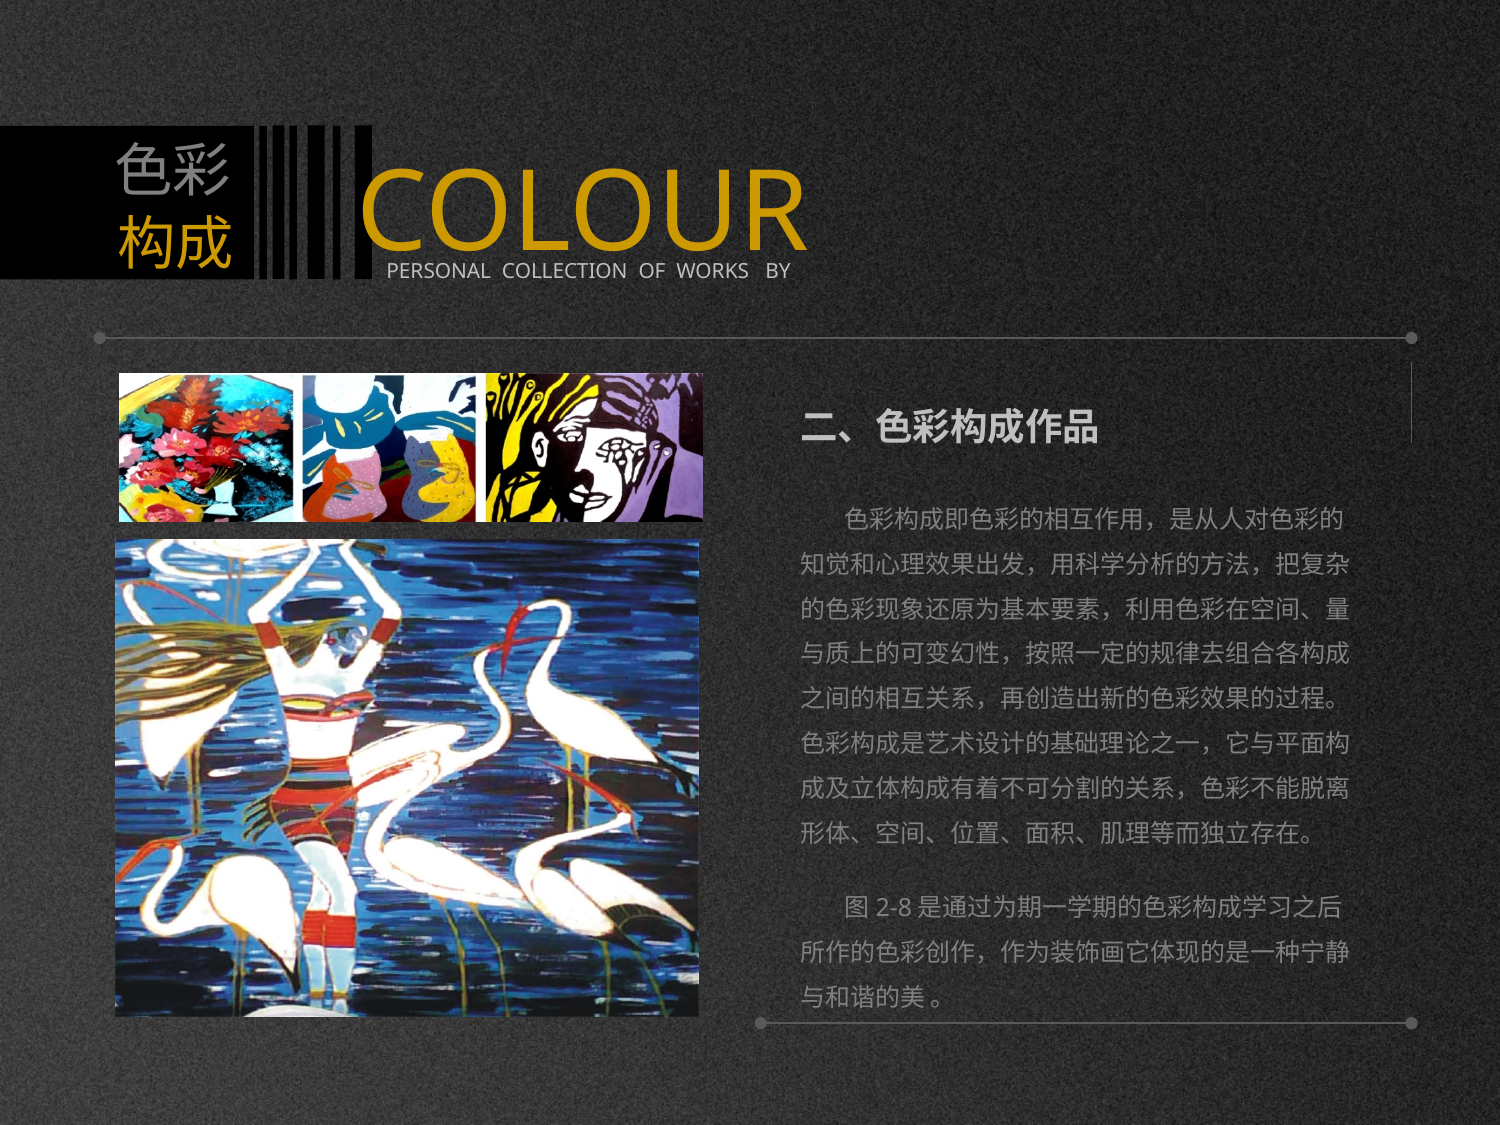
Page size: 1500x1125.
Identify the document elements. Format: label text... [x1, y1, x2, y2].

text_box 二、色彩构成作品 [785, 373, 1380, 456]
text_box COLOUR [376, 130, 825, 250]
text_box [0, 125, 373, 280]
text_box 图2-8是通过为期一学期的色彩构成学习之后所作的色彩创作，作为装饰画它体现的是一种宁静与和谐的美 。 [785, 869, 1380, 1019]
picture [0, 0, 1500, 1125]
text_box Personal collection of works by [371, 250, 922, 291]
text_box 色彩构成即色彩的相互作用，是从人对色彩的知觉和心理效果出发，用科学分析的方法，把复杂的色彩现象还原为基本要素，利用色彩在空间、量与质上的可变幻性，按照一定的规律去组合各构成之间的相互关系，再创造出新的色彩效果的过程。色彩构成是艺术设计的基础理论之一，它与平面构成及立体构成有着不可分割的关系，色彩不能脱离形体、空间、位置、面积、肌理等而独立存在。 [785, 481, 1380, 855]
